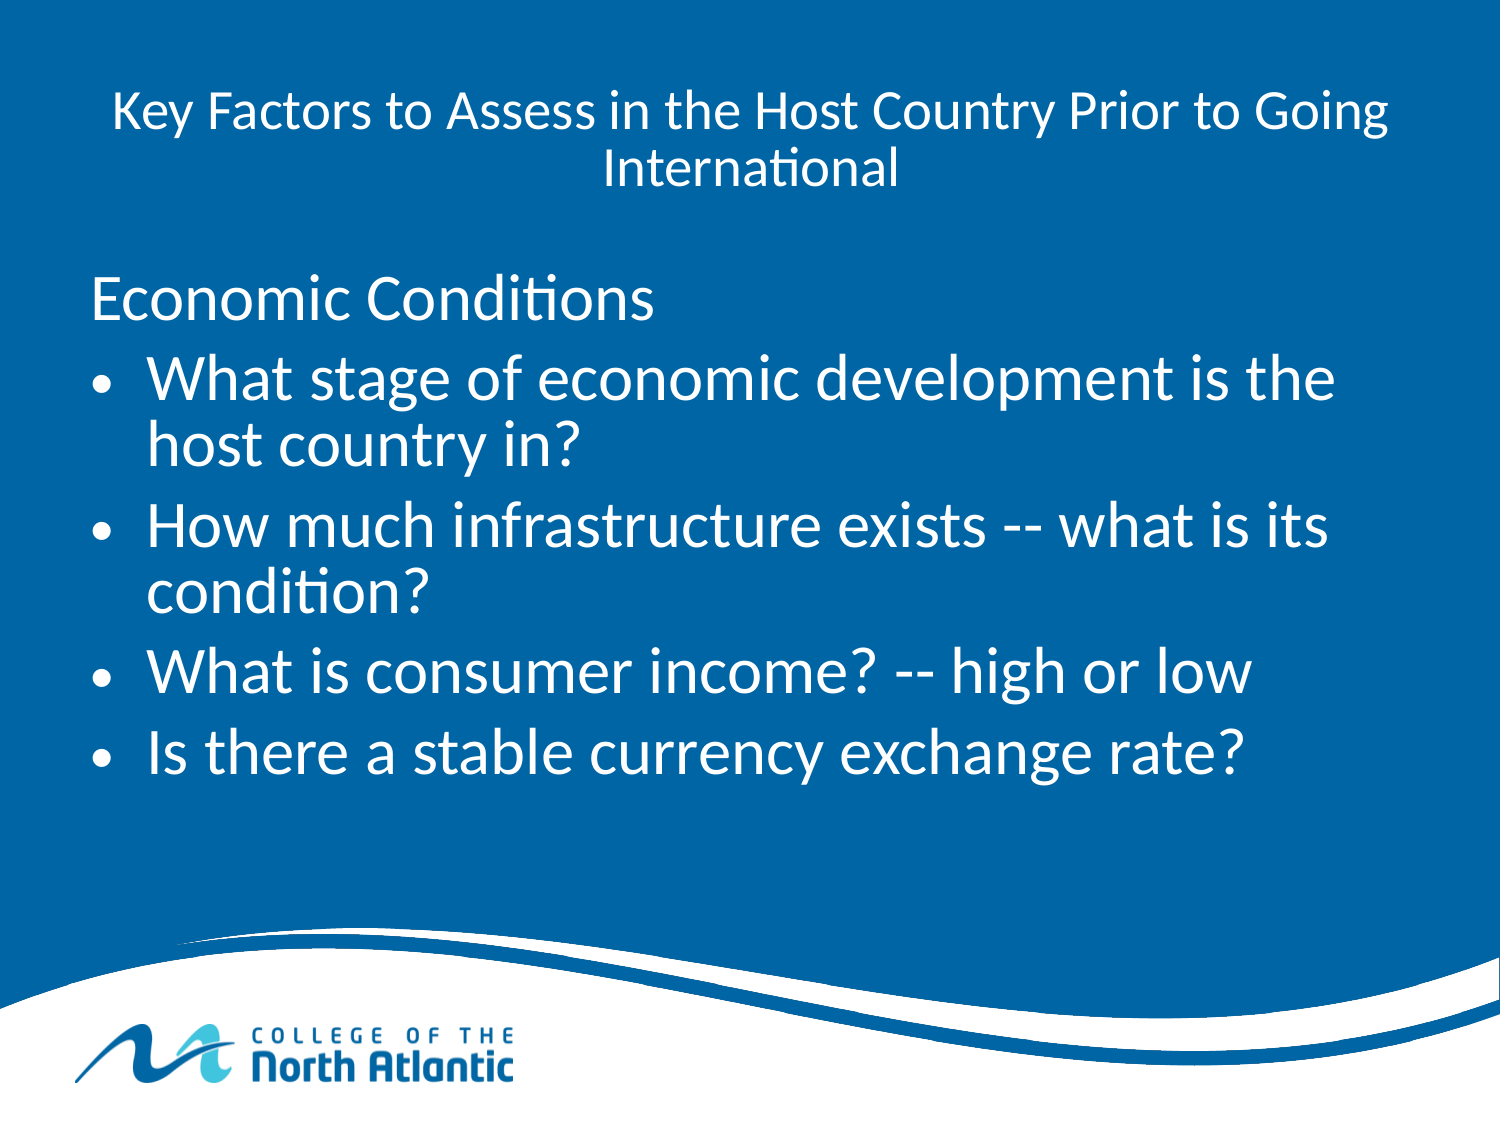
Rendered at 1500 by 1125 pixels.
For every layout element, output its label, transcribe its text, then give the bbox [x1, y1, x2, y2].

title Key Factors to Assess in the Host Country Prior to Going International [76, 78, 1427, 266]
picture [0, 928, 1500, 1125]
list Economic Conditions What stage of economic development is the host country in? How much infrastructure exists -- what is its condition? What is consumer income? -- high or low Is there a stable currency exchange rate? [75, 262, 1425, 900]
